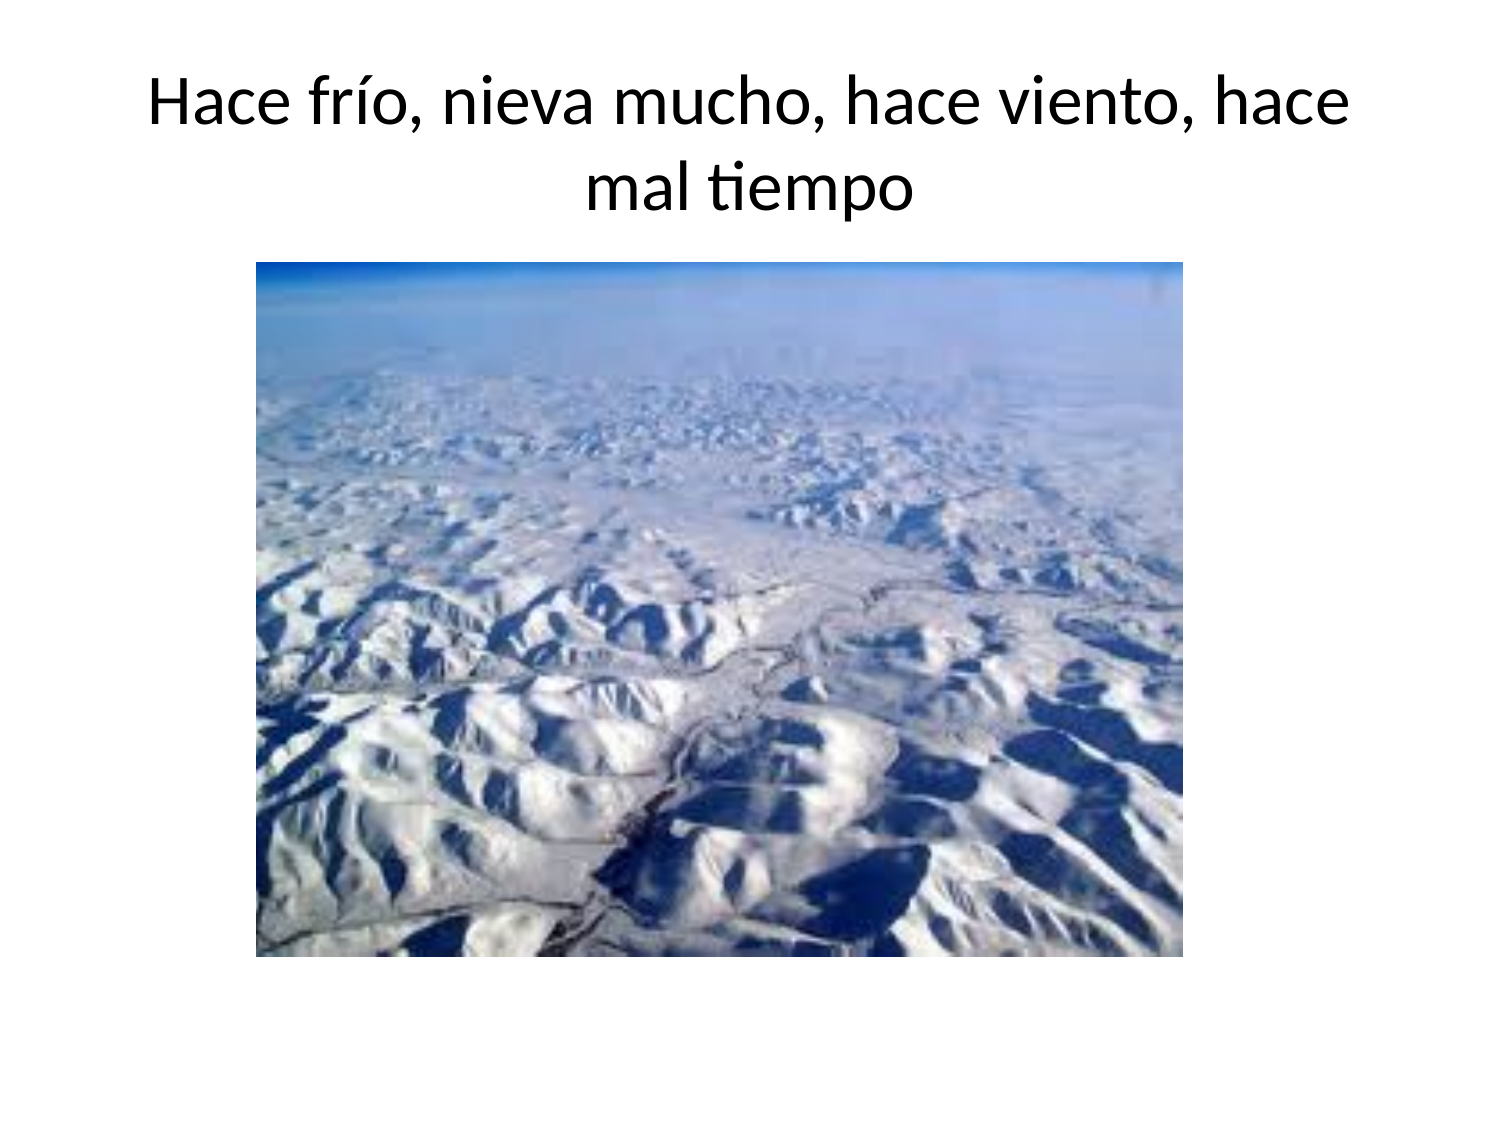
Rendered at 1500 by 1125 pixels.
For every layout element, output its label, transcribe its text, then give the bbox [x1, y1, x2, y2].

title Hace frío, nieva mucho, hace viento, hace mal tiempo [75, 45, 1425, 233]
picture [255, 262, 1183, 957]
